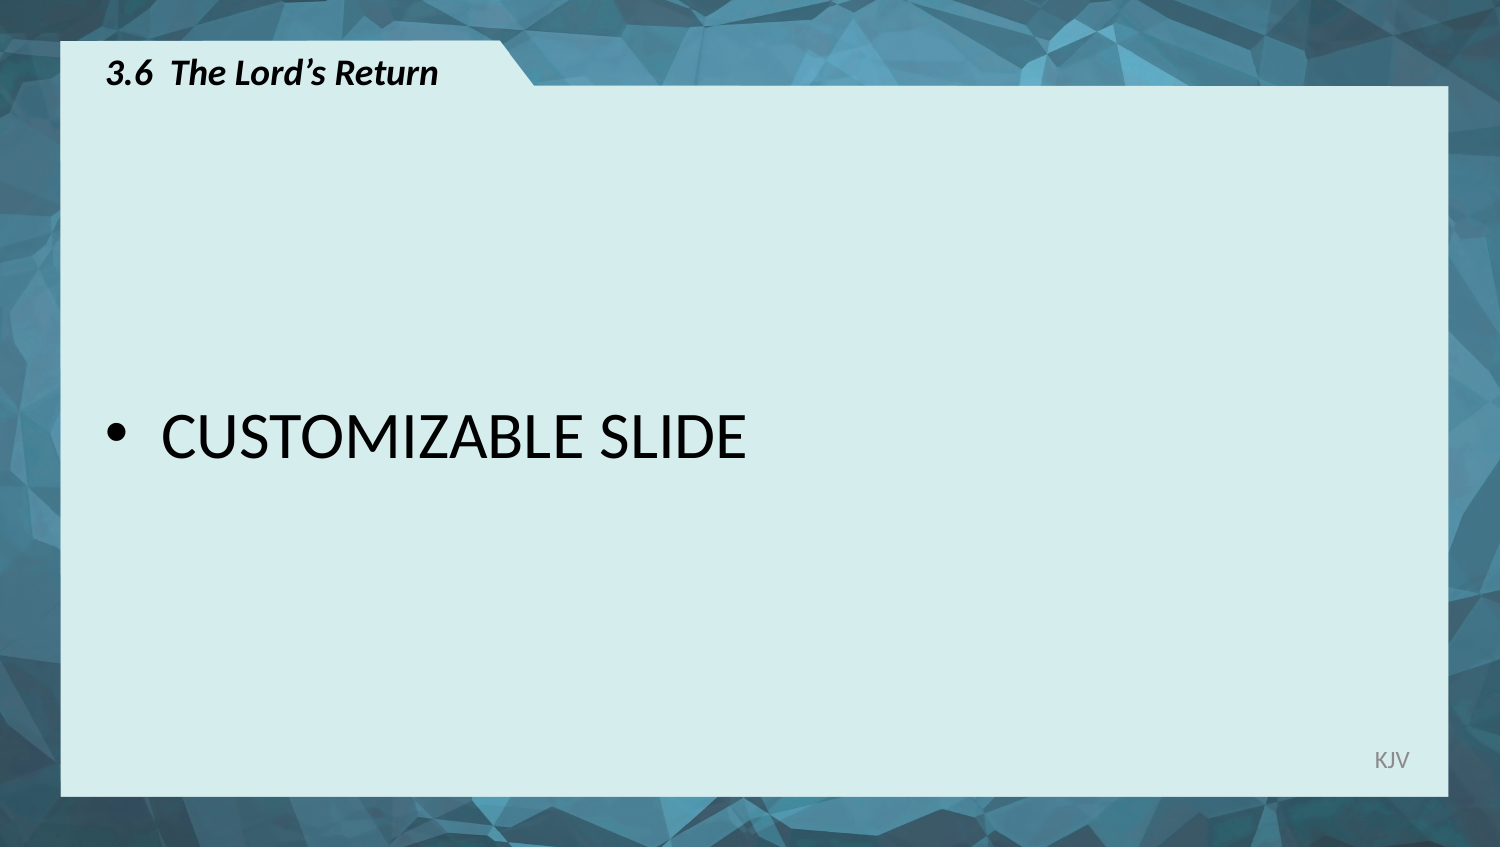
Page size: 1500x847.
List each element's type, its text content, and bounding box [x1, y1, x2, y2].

title 3.6 The Lord’s Return [89, 33, 1420, 108]
picture [0, 0, 1500, 847]
list CUSTOMIZABLE SLIDE [89, 141, 1403, 722]
footer KJV [950, 736, 1425, 782]
